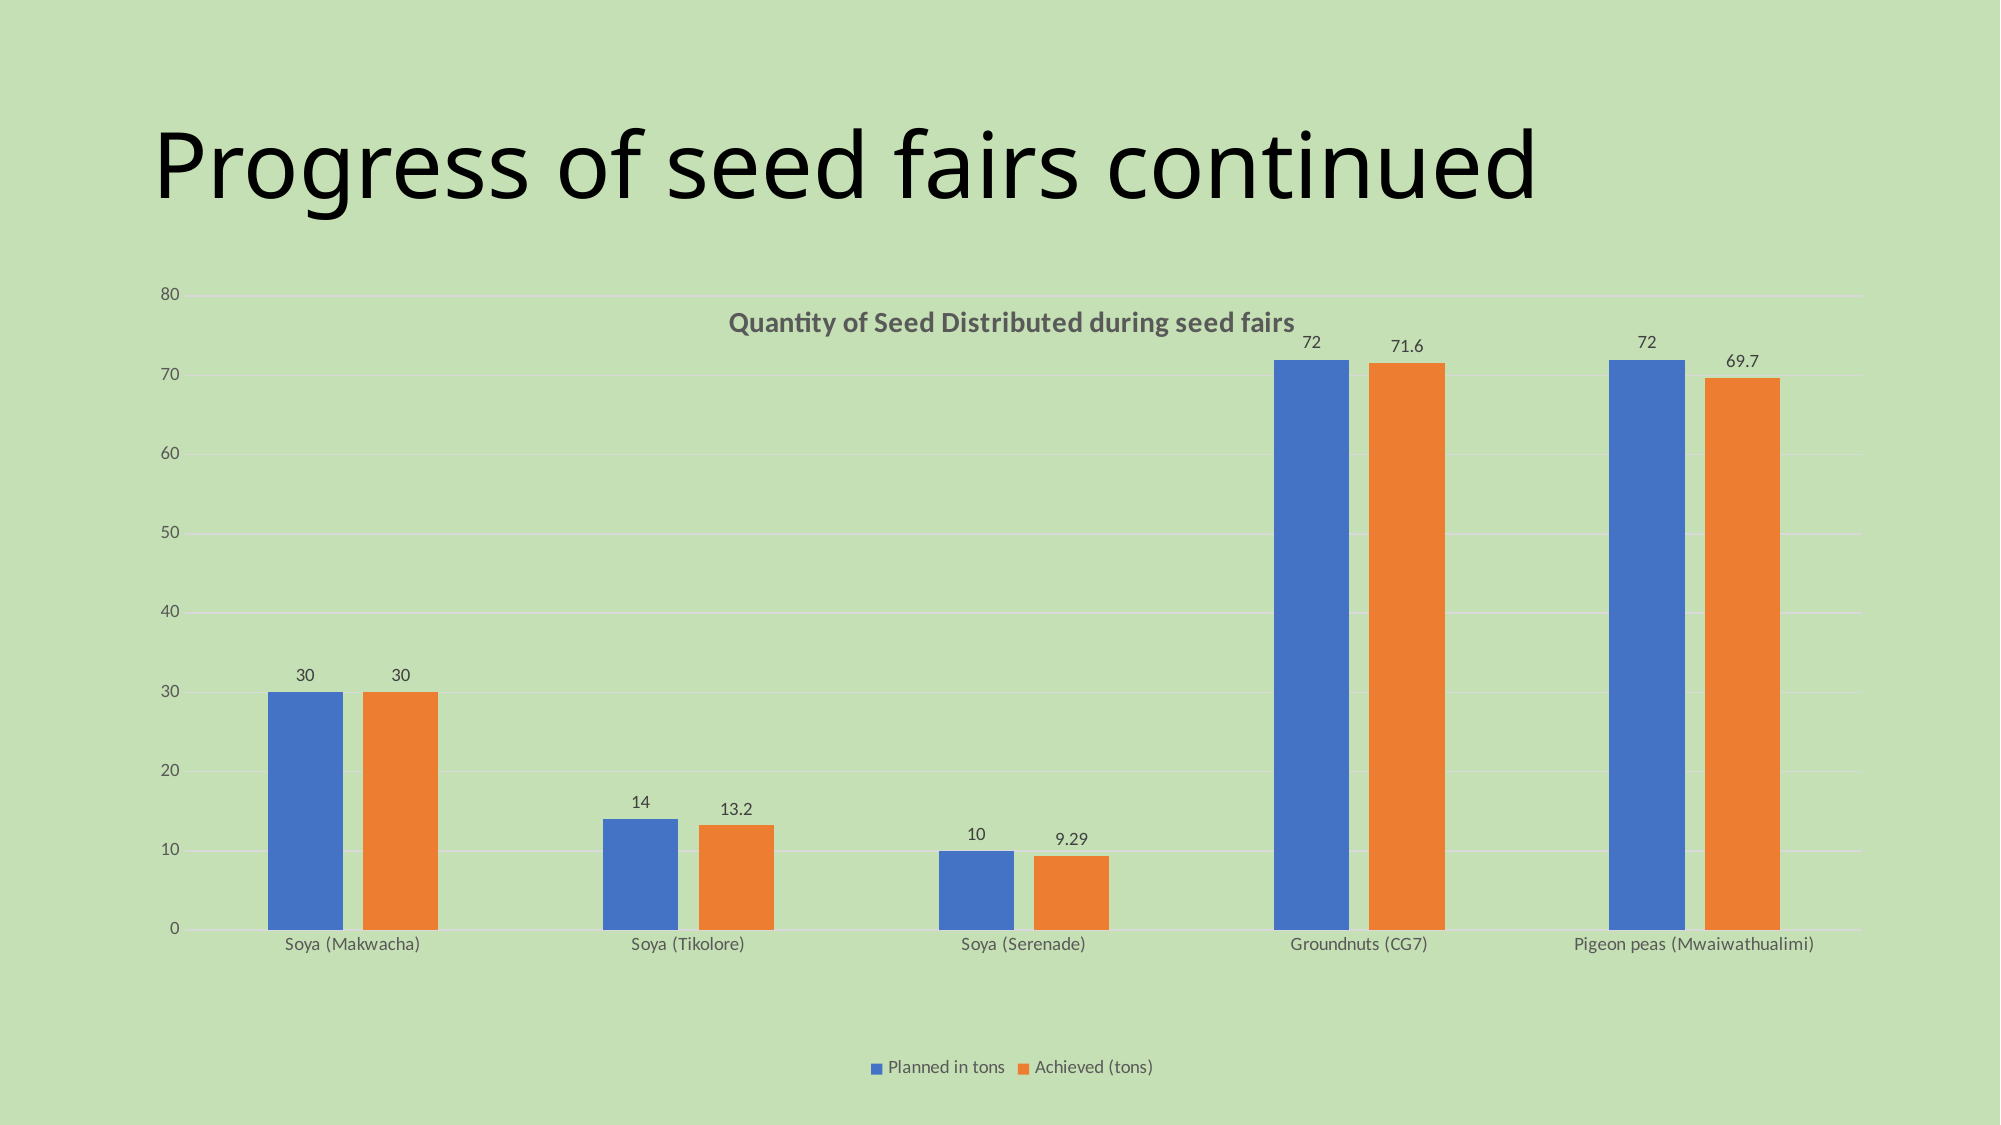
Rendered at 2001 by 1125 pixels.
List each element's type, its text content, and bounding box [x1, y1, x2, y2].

title Progress of seed fairs continued [137, 59, 1863, 277]
chart [137, 277, 1888, 1085]
